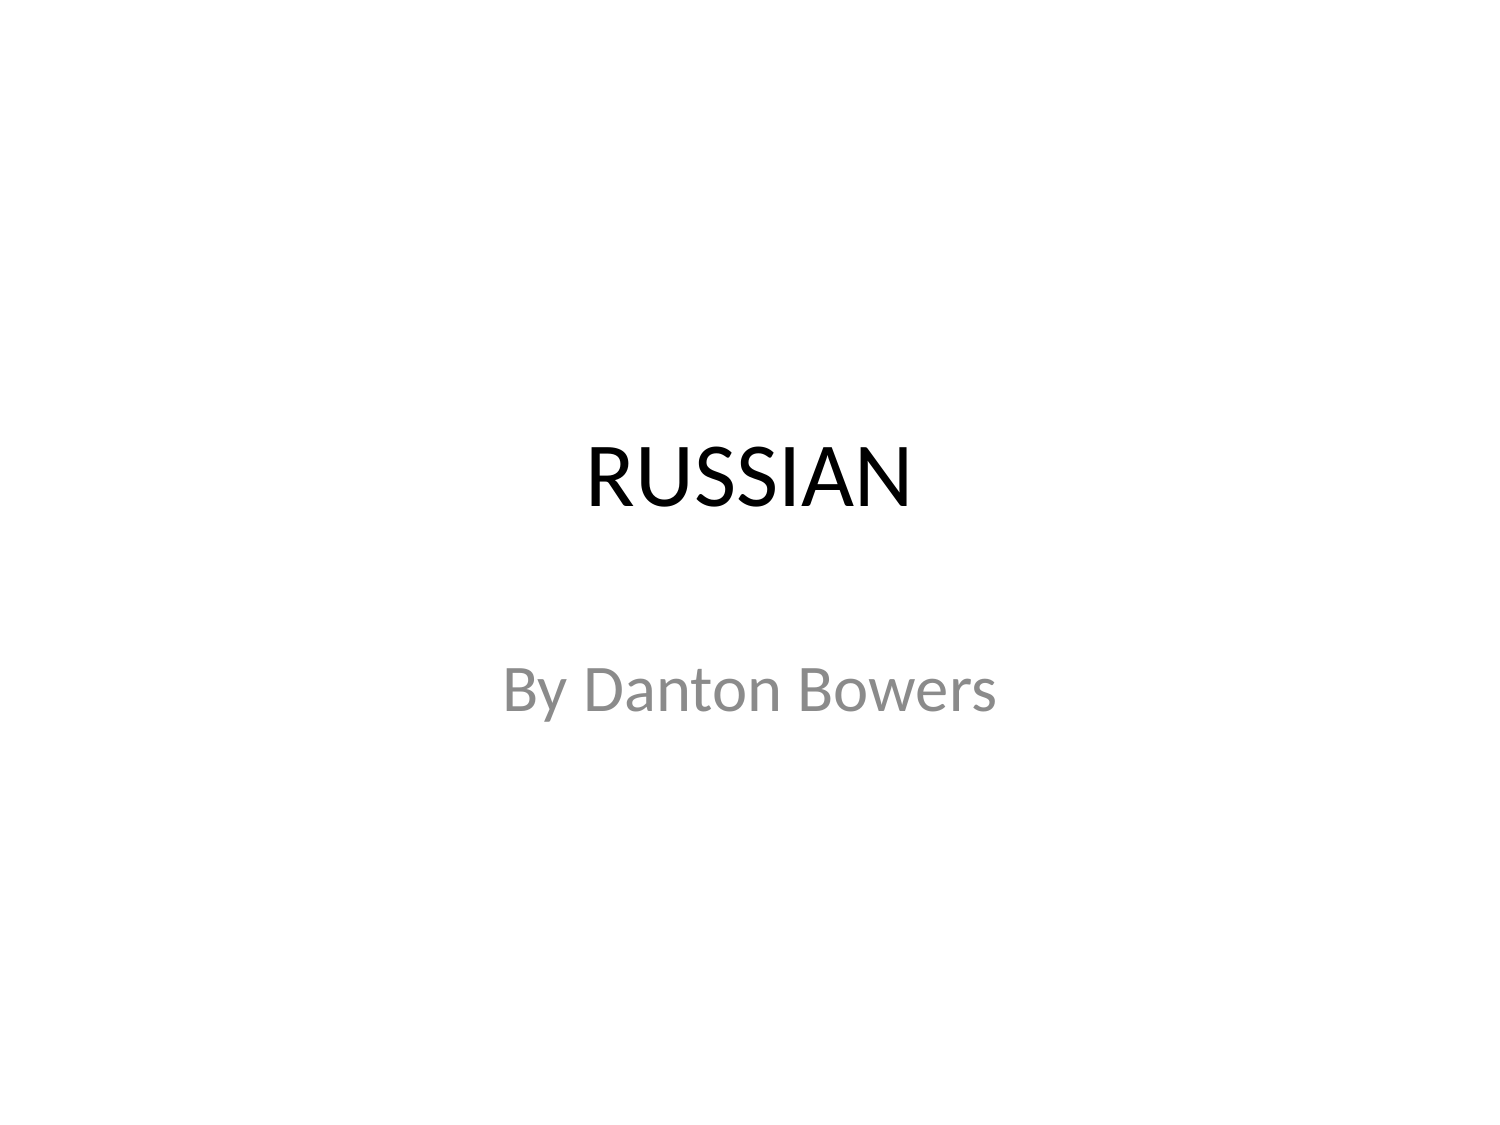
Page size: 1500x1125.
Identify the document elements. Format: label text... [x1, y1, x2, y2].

subtitle By Danton Bowers [225, 637, 1275, 925]
title RUSSIAN [112, 349, 1388, 591]
